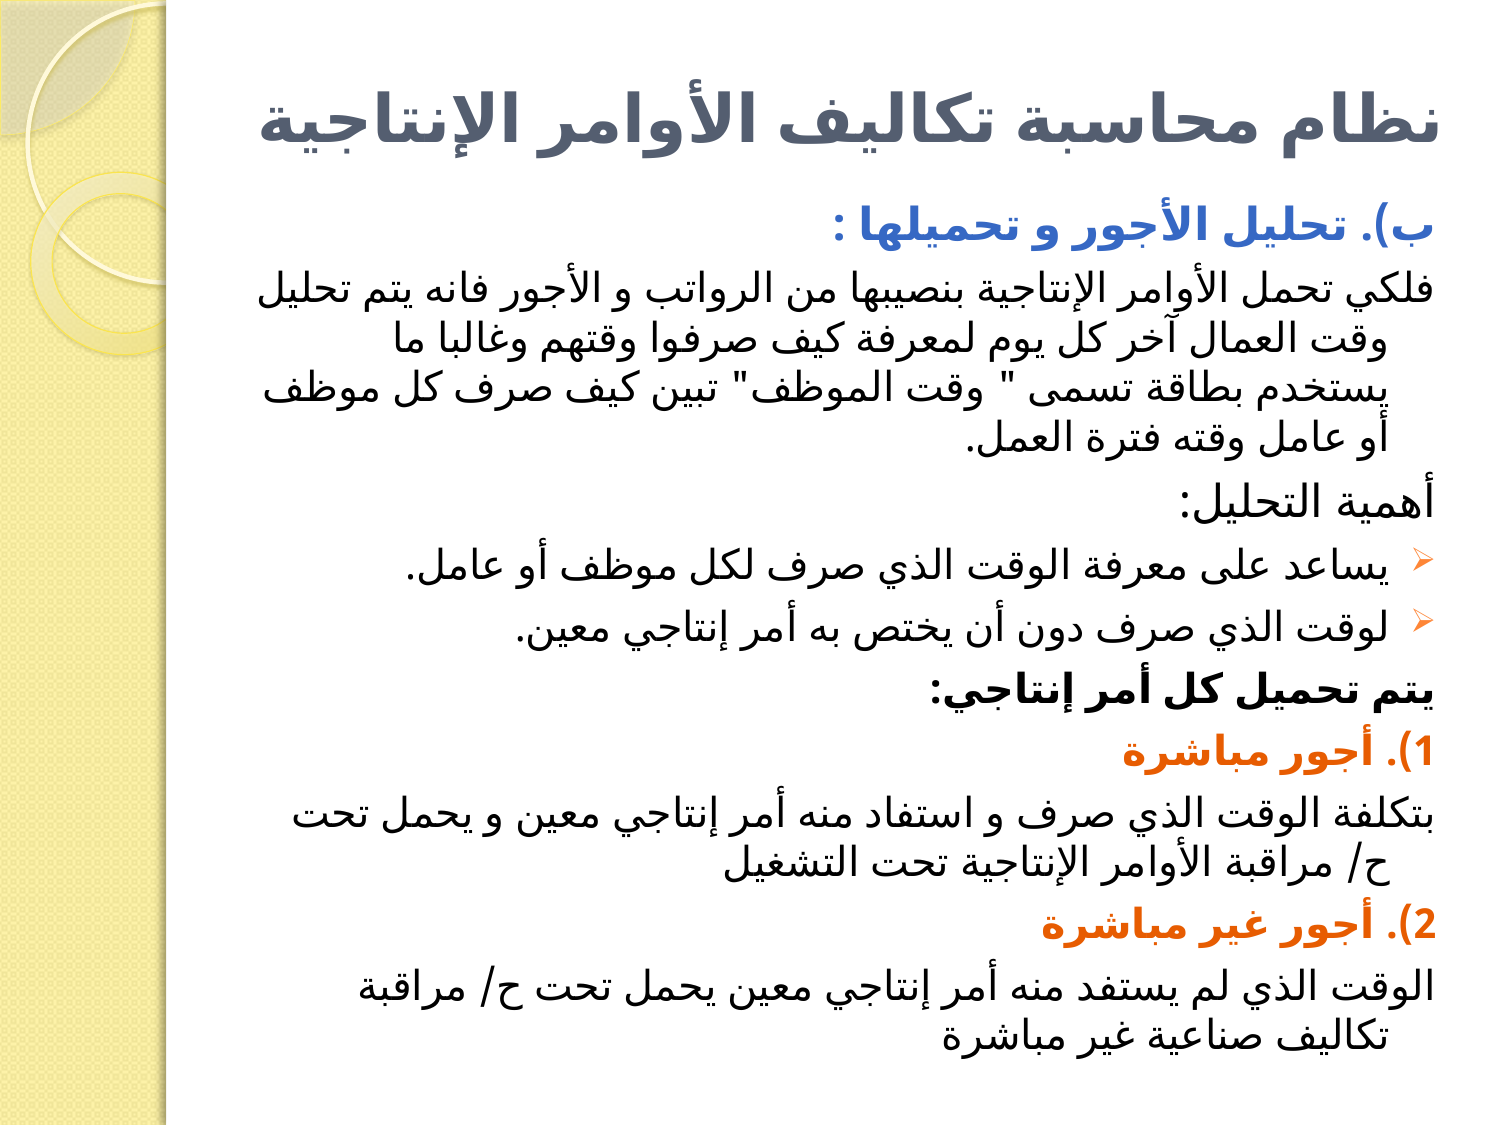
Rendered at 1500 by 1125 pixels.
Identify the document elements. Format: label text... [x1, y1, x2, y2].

title نظام محاسبة تكاليف الأوامر الإنتاجية [235, 45, 1466, 188]
list ب). تحليل الأجور و تحميلها : فلكي تحمل الأوامر الإنتاجية بنصيبها من الرواتب و الأجور فانه يتم تحليل وقت العمال آخر كل يوم لمعرفة كيف صرفوا وقتهم وغالبا ما يستخدم بطاقة تسمى " وقت الموظف" تبين كيف صرف كل موظف أو عامل وقته فترة العمل. أهمية التحليل: يساعد على معرفة الوقت الذي صرف لكل موظف أو عامل. لوقت الذي صرف دون أن يختص به أمر إنتاجي معين. يتم تحميل كل أمر إنتاجي: 1). أجور مباشرة بتكلفة الوقت الذي صرف و استفاد منه أمر إنتاجي معين و يحمل تحت ح/ مراقبة الأوامر الإنتاجية تحت التشغيل 2). أجور غير مباشرة الوقت الذي لم يستفد منه أمر إنتاجي معين يحمل تحت ح/ مراقبة تكاليف صناعية غير مباشرة [234, 187, 1465, 1067]
